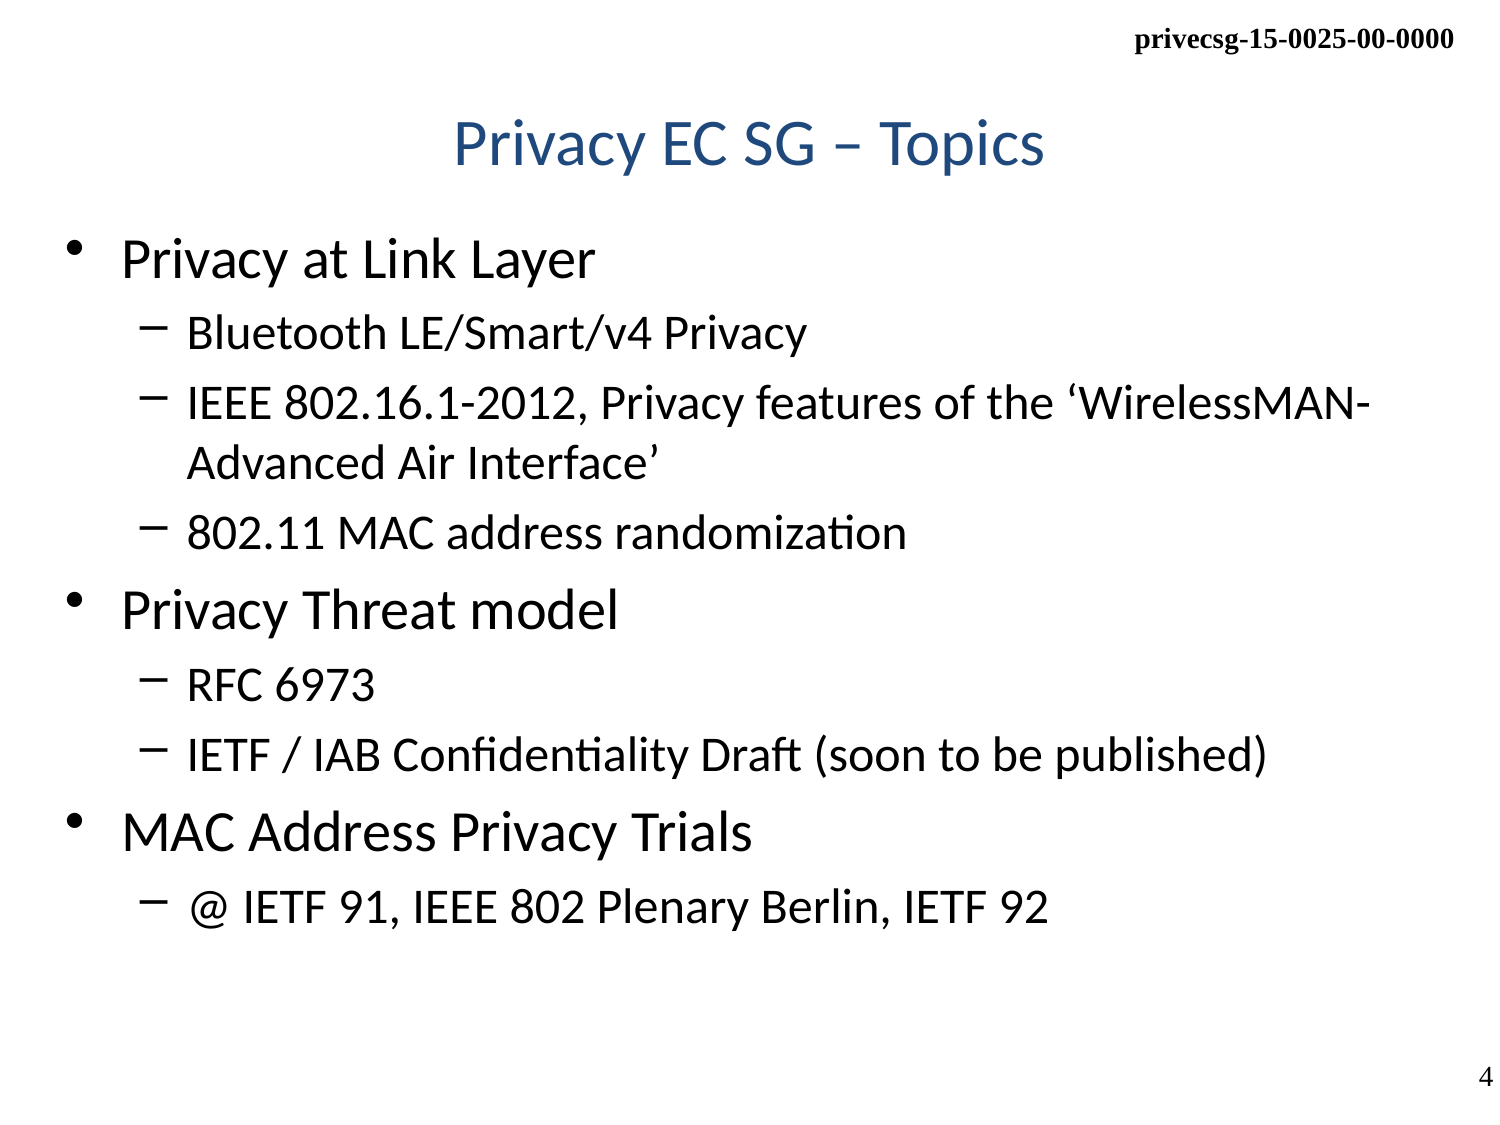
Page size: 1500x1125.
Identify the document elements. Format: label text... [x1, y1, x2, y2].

title Privacy EC SG – Topics [75, 45, 1425, 212]
list Privacy at Link Layer Bluetooth LE/Smart/v4 Privacy IEEE 802.16.1-2012, Privacy features of the ‘WirelessMAN-Advanced Air Interface’ 802.11 MAC address randomization Privacy Threat model RFC 6973 IETF / IAB Confidentiality Draft (soon to be published) MAC Address Privacy Trials @ IETF 91, IEEE 802 Plenary Berlin, IETF 92 [50, 212, 1425, 993]
